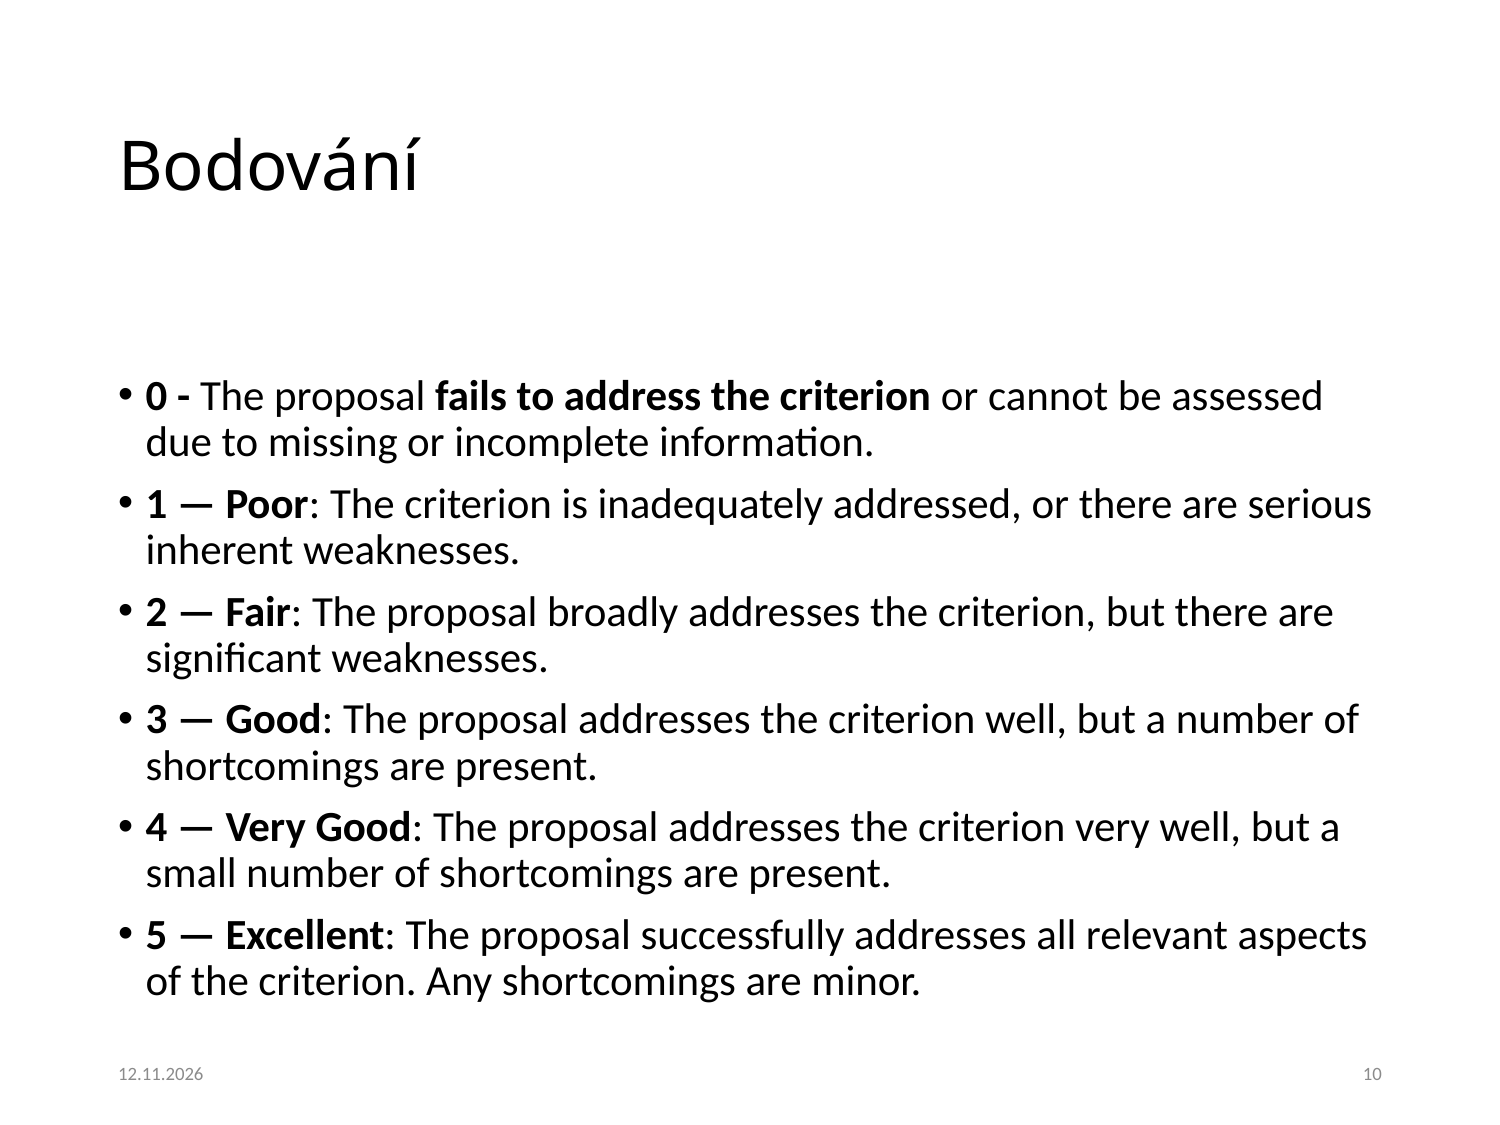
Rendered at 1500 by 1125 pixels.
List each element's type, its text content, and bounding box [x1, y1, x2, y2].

slide_number 10 [1059, 1042, 1397, 1103]
title Bodování [103, 59, 1397, 278]
list 0 - The proposal fails to address the criterion or cannot be assessed due to missing or incomplete information. 1 — Poor: The criterion is inadequately addressed, or there are serious inherent weaknesses. 2 — Fair: The proposal broadly addresses the criterion, but there are significant weaknesses. 3 — Good: The proposal addresses the criterion well, but a number of shortcomings are present. 4 — Very Good: The proposal addresses the criterion very well, but a small number of shortcomings are present. 5 — Excellent: The proposal successfully addresses all relevant aspects of the criterion. Any shortcomings are minor. [103, 299, 1397, 1014]
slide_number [103, 1042, 441, 1103]
